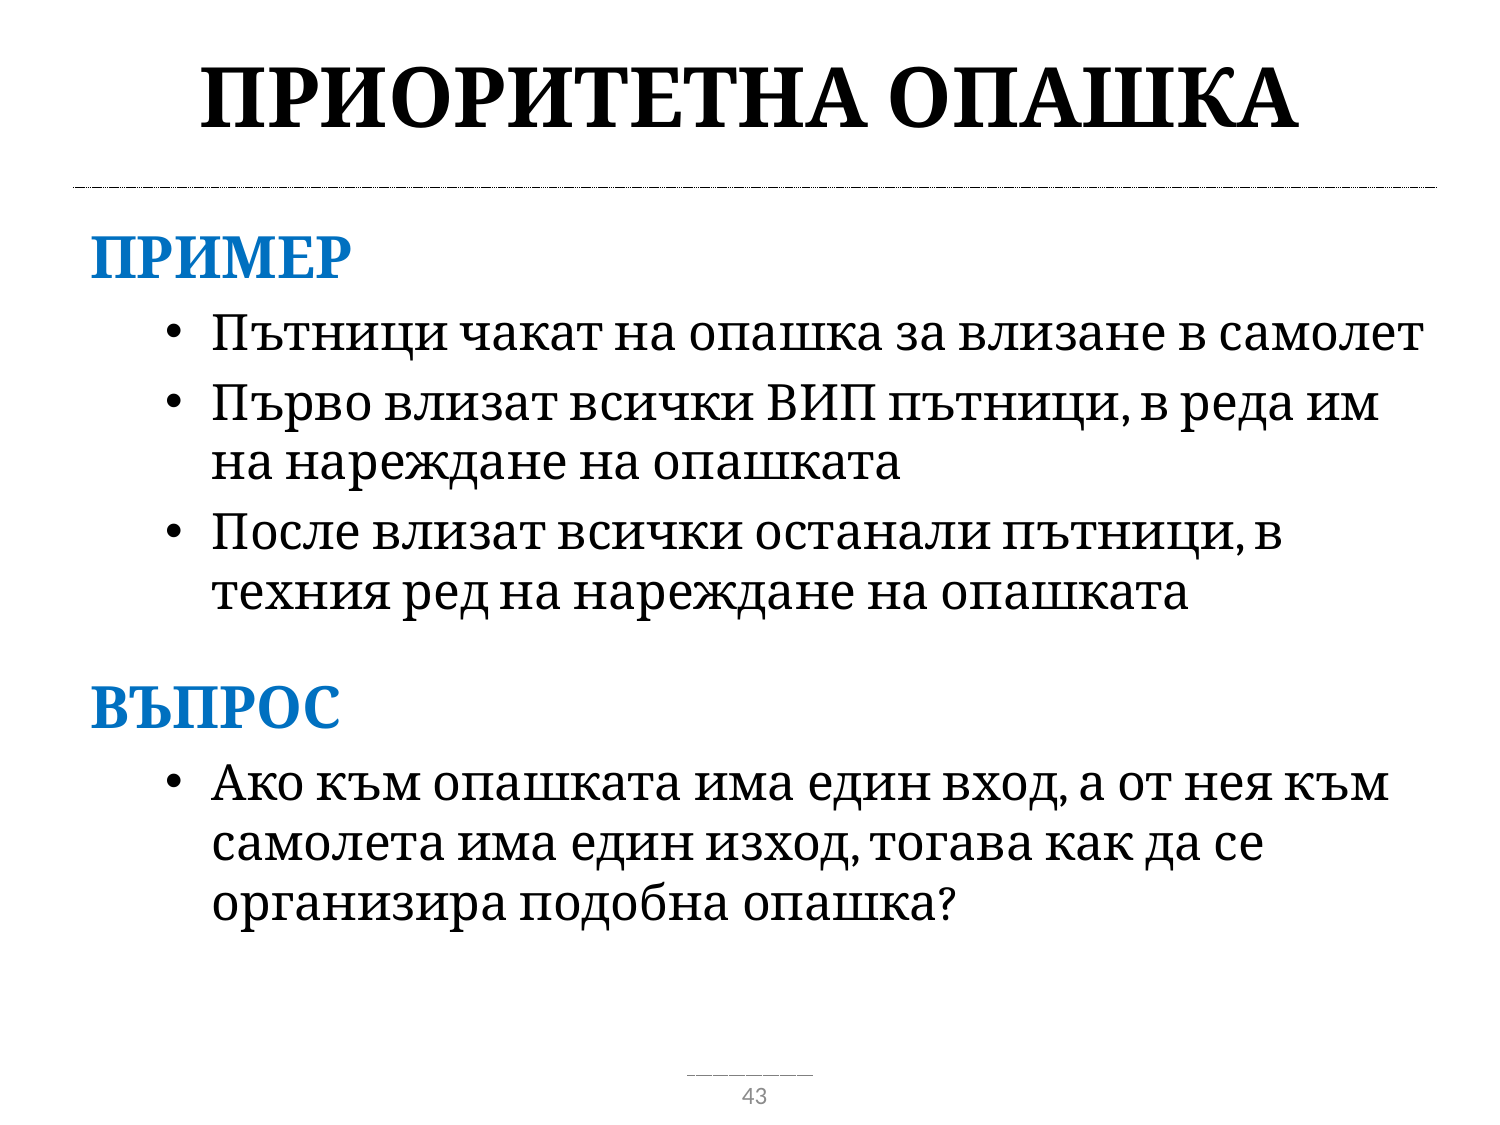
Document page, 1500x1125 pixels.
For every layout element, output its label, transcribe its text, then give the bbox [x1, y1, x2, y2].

title Приоритетна опашка [0, 0, 1500, 188]
slide_number 43 [579, 1065, 930, 1125]
list Пример Пътници чакат на опашка за влизане в самолет Първо влизат всички ВИП пътници, в реда им на нареждане на опашката После влизат всички останали пътници, в техния ред на нареждане на опашката Въпрос Ако към опашката има един вход, а от нея към самолета има един изход, тогава как да се организира подобна опашка? [75, 212, 1450, 1063]
